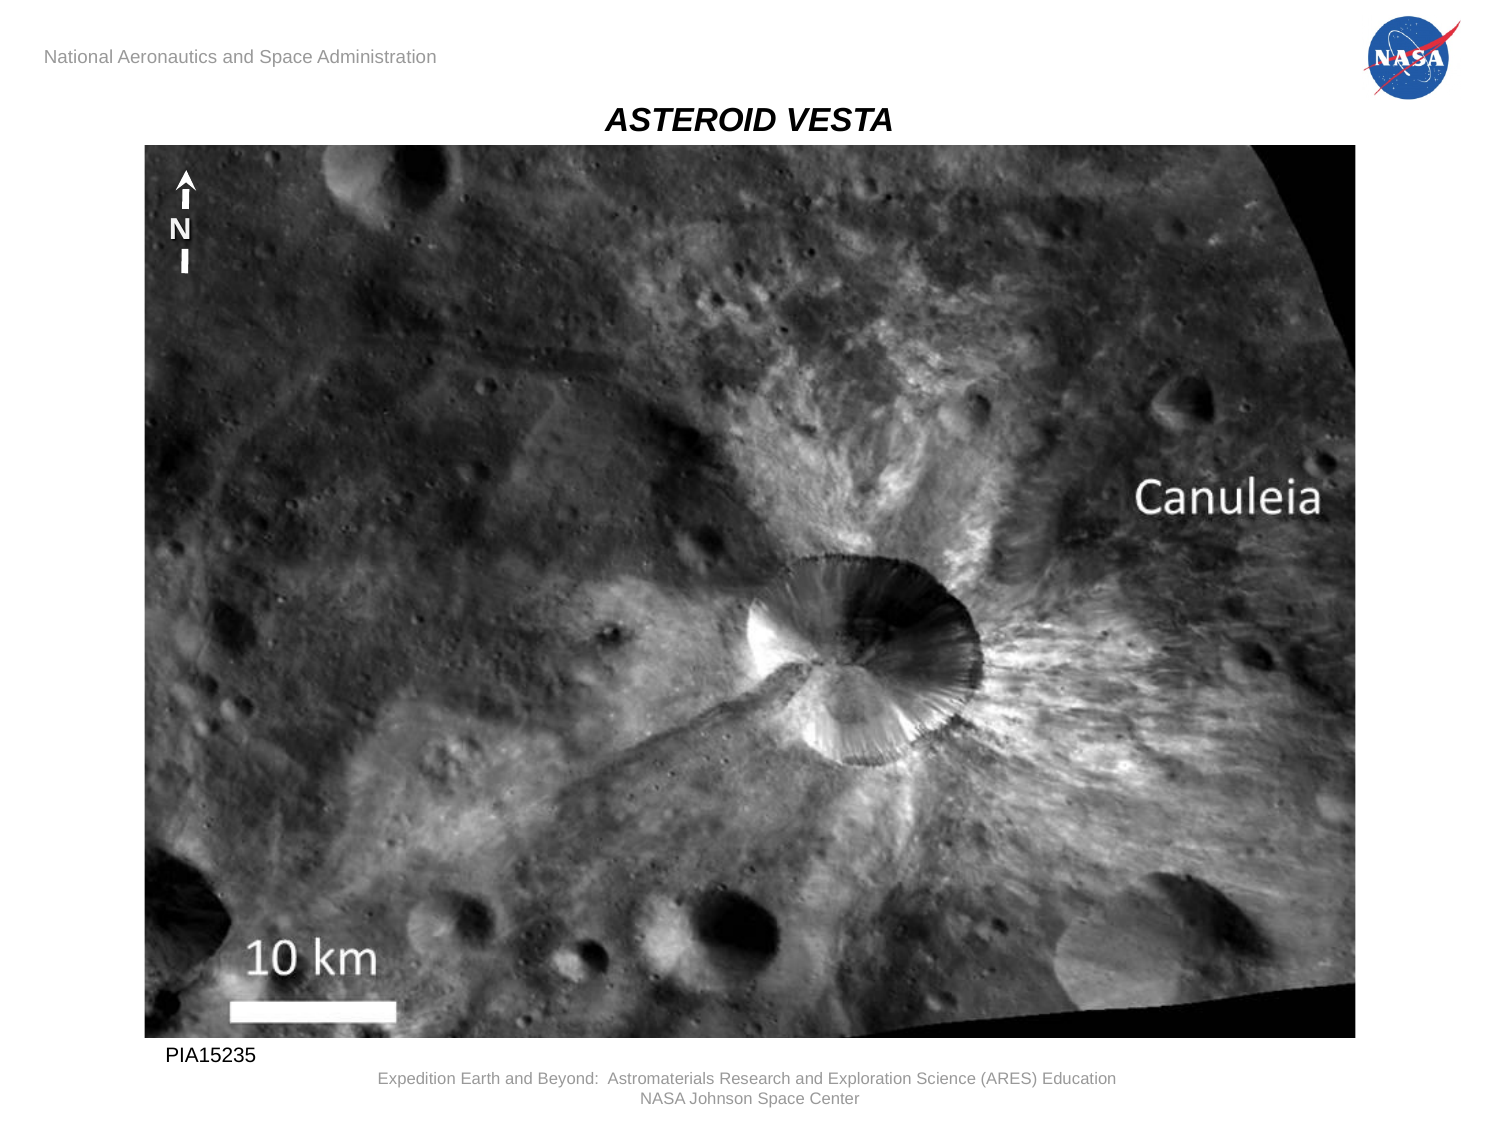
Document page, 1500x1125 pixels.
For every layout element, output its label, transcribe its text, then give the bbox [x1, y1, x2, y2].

picture [1362, 15, 1461, 100]
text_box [144, 145, 1356, 1038]
text_box PIA15235 [150, 1046, 272, 1075]
text_box ASTEROID VESTA [381, 91, 1119, 143]
